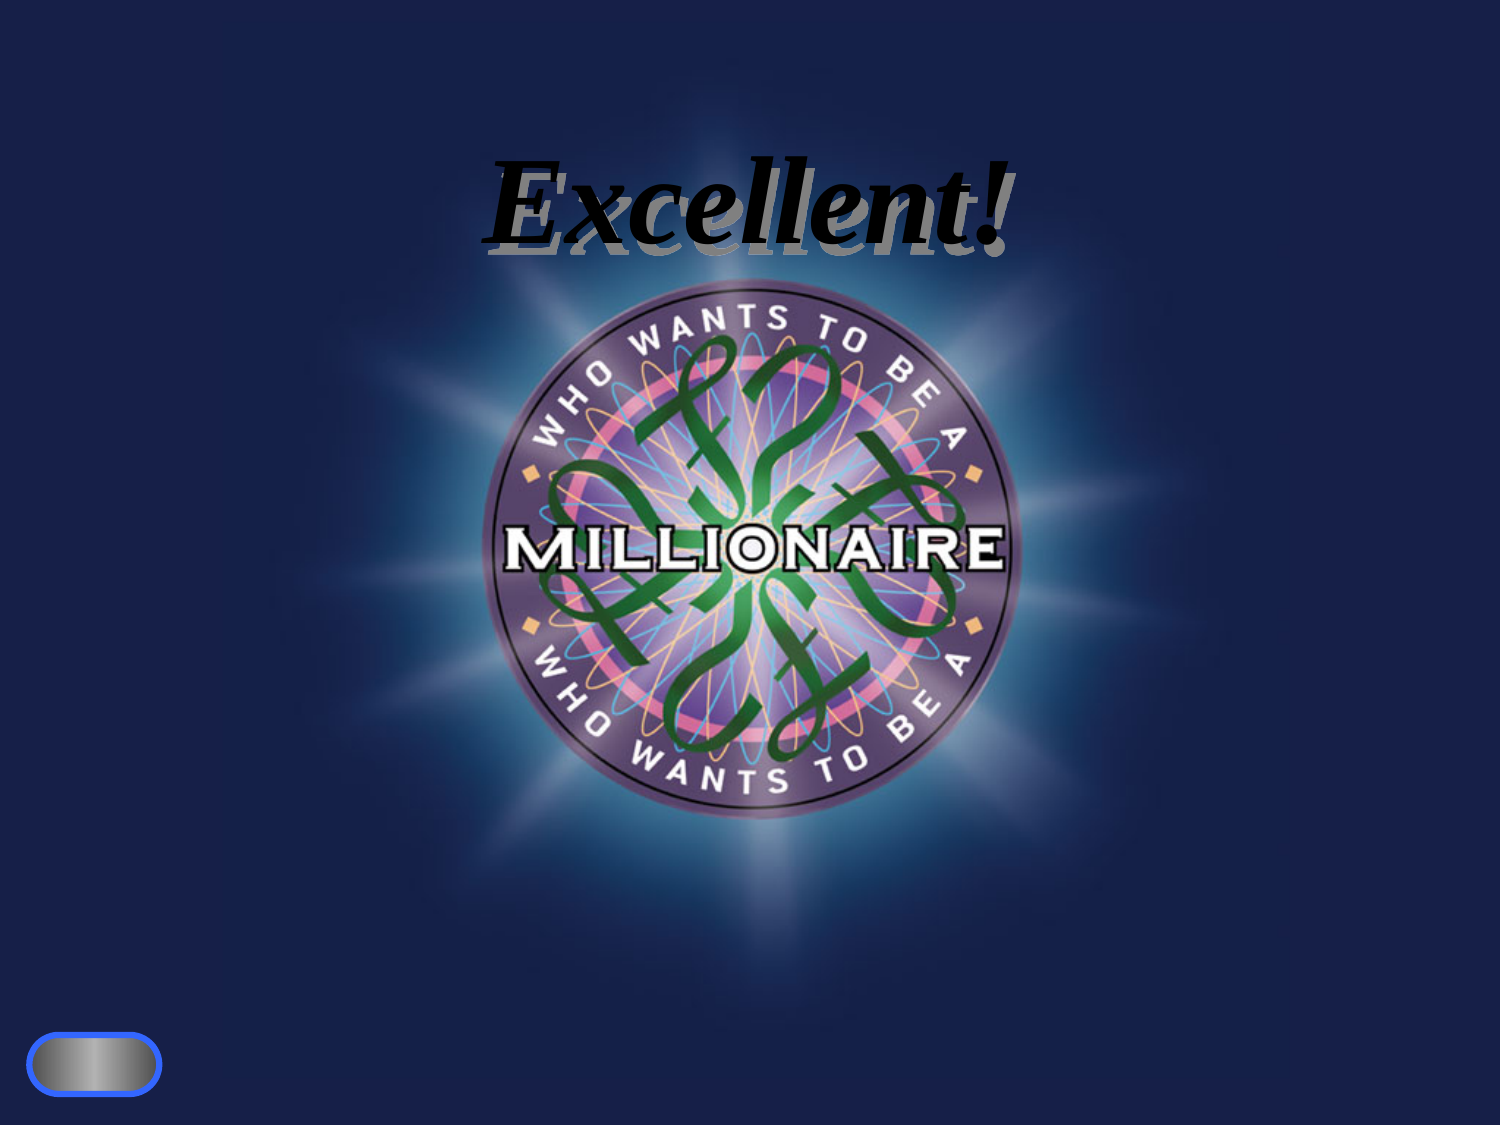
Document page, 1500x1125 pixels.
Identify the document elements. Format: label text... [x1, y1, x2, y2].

title Excellent! [112, 99, 1388, 288]
text_box [29, 1034, 160, 1094]
picture [0, 0, 1500, 1125]
